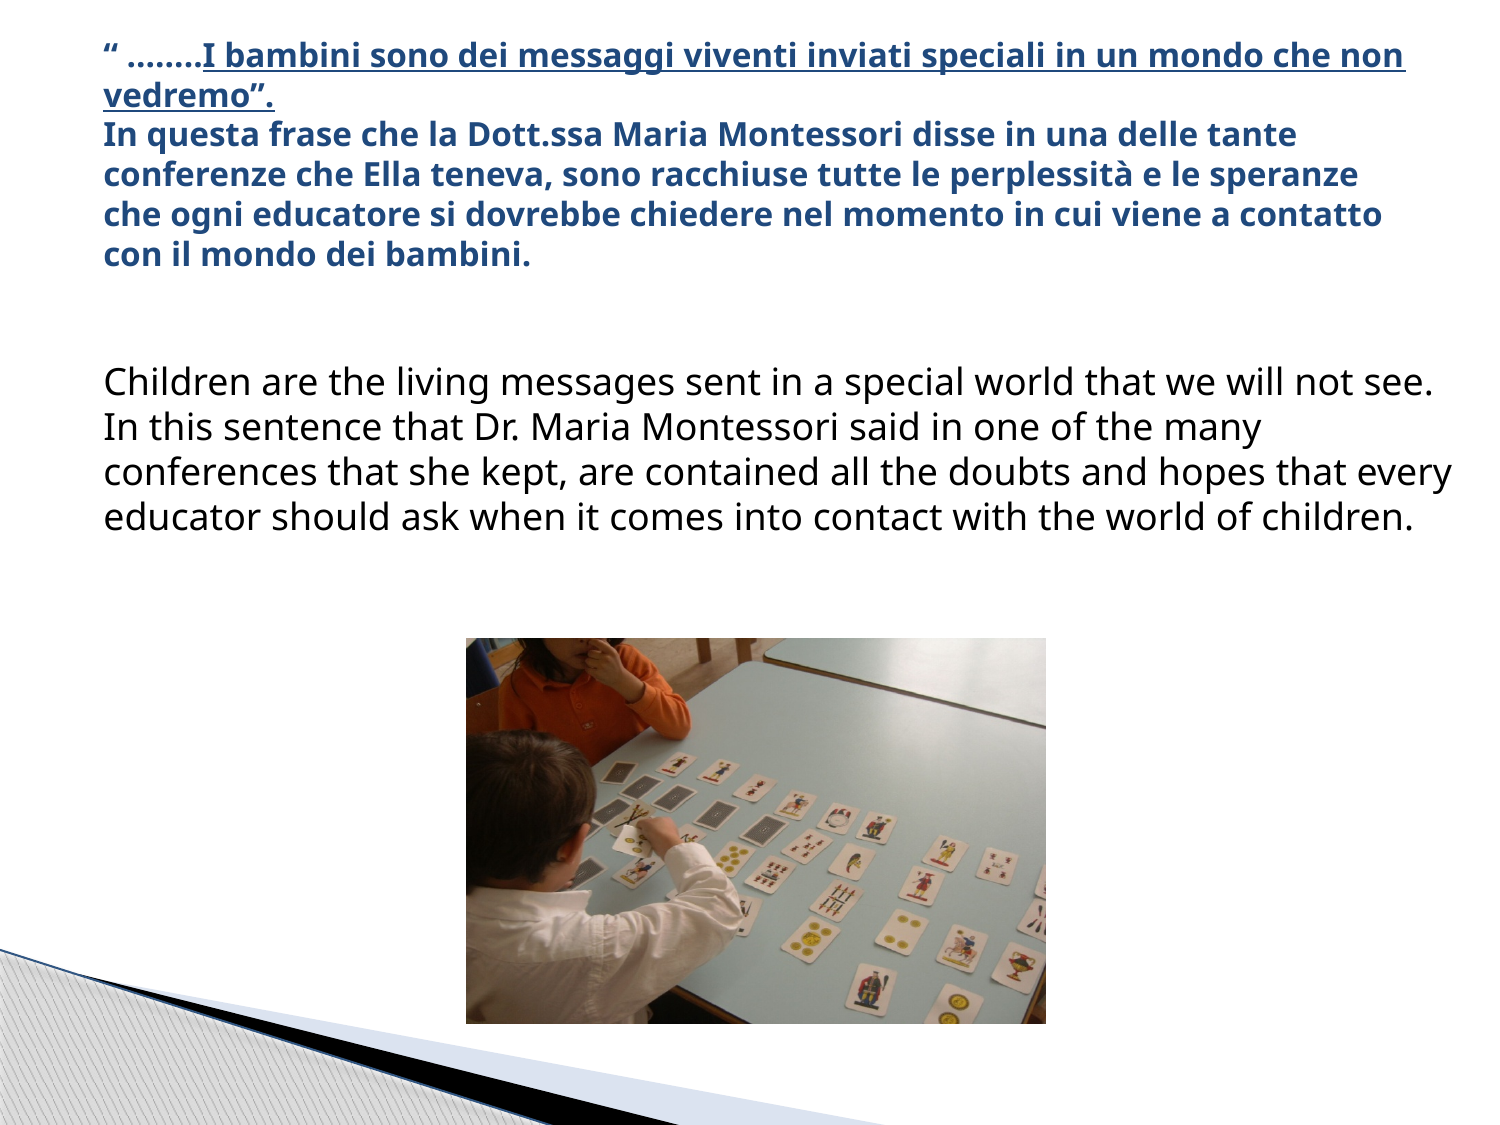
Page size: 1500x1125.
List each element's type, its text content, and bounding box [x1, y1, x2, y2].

title “ ……..I bambini sono dei messaggi viventi inviati speciali in un mondo che non vedremo”. In questa frase che la Dott.ssa Maria Montessori disse in una delle tante conferenze che Ella teneva, sono racchiuse tutte le perplessità e le speranze che ogni educatore si dovrebbe chiedere nel momento in cui viene a contatto con il mondo dei bambini. [88, 54, 1439, 173]
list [466, 637, 1046, 1024]
text_box Children are the living messages sent in a special world that we will not see. In this sentence that Dr. Maria Montessori said in one of the many conferences that she kept, are contained all the doubts and hopes that every educator should ask when it comes into contact with the world of children. [88, 350, 1471, 546]
